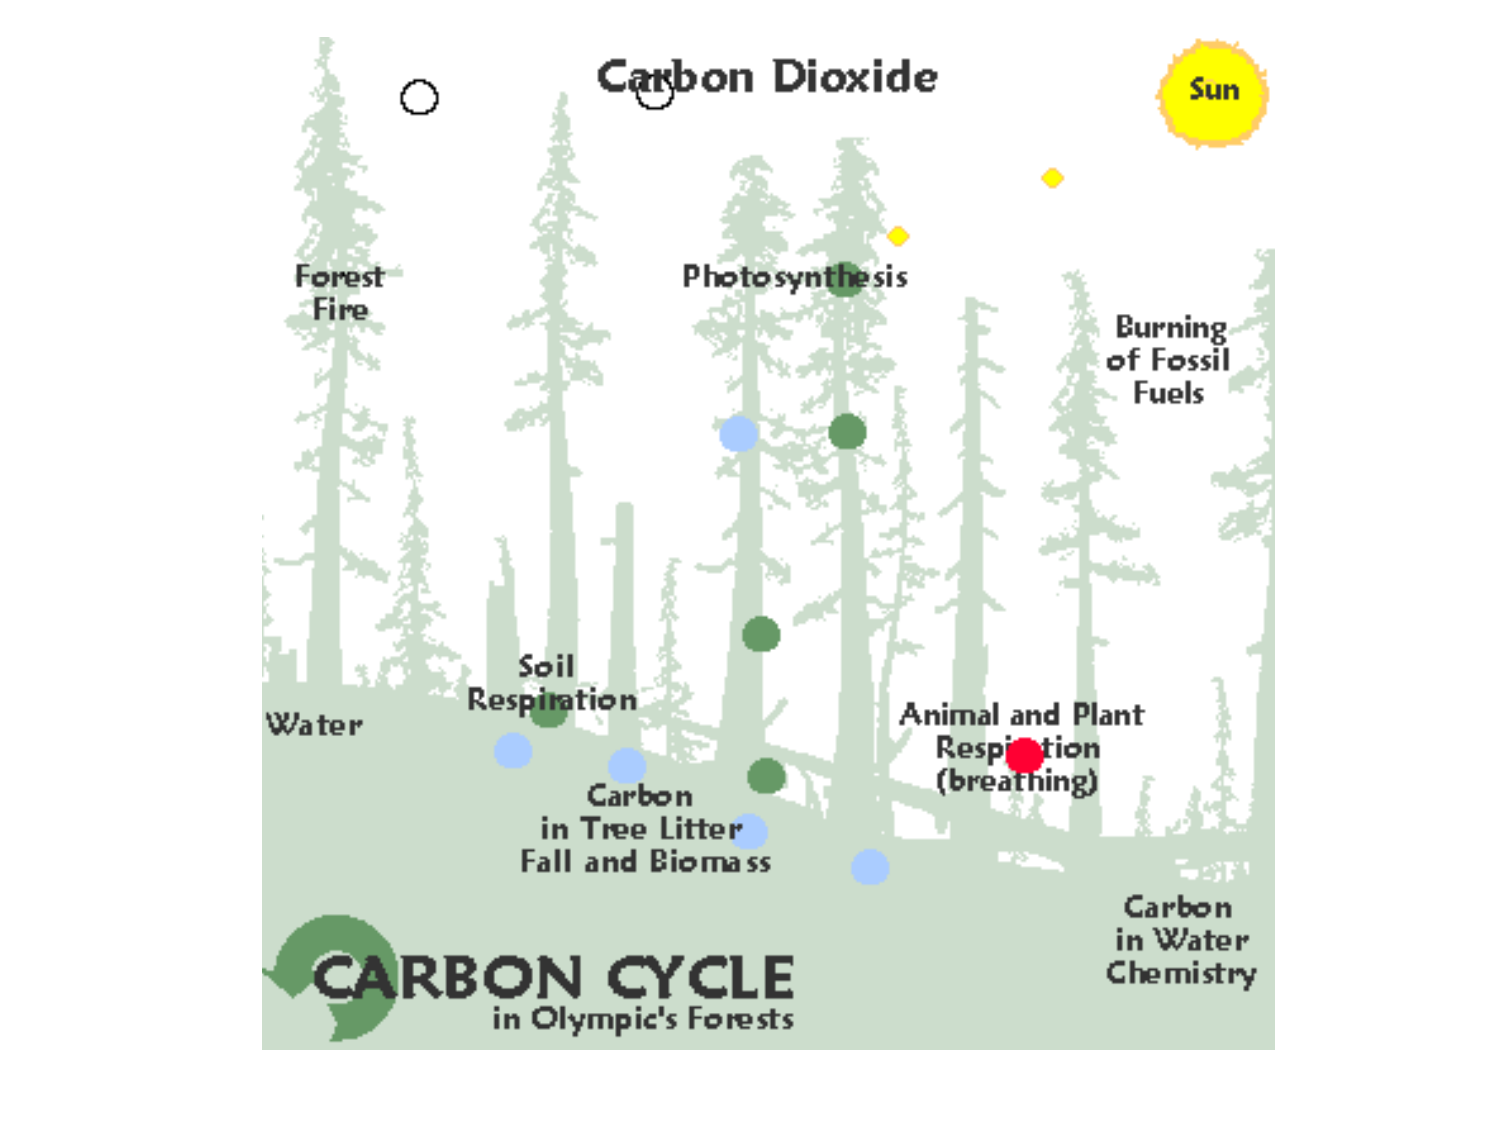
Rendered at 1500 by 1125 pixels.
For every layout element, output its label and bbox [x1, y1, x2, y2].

picture [262, 37, 1276, 1051]
